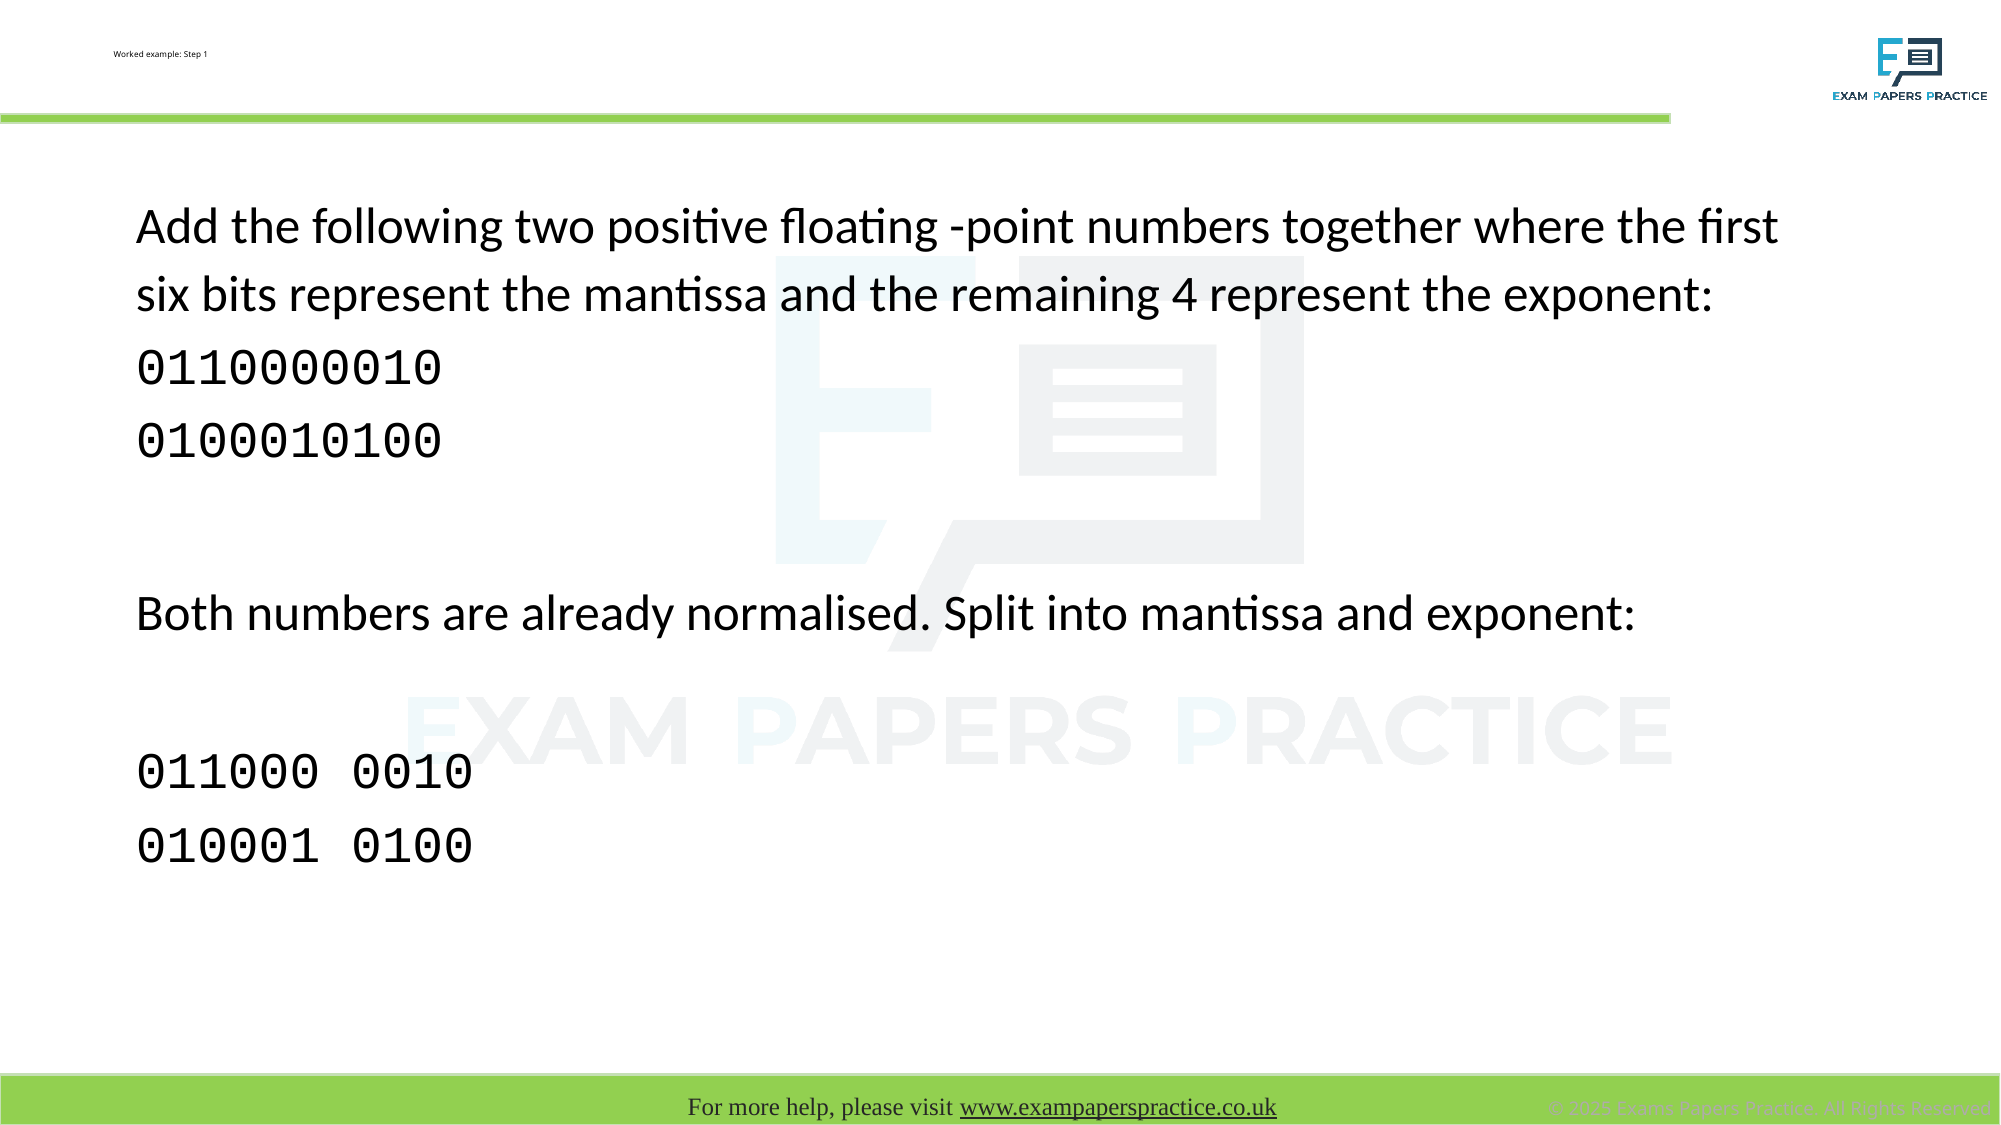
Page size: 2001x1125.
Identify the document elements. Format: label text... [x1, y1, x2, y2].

title Worked example: Step 1 [98, 43, 1824, 68]
list Add the following two positive floating -point numbers together where the first six bits represent the mantissa and the remaining 4 represent the exponent: 0110000010 0100010100 Both numbers are already normalised. Split into mantissa and exponent: 011000 0010 010001 0100 [120, 179, 1846, 893]
